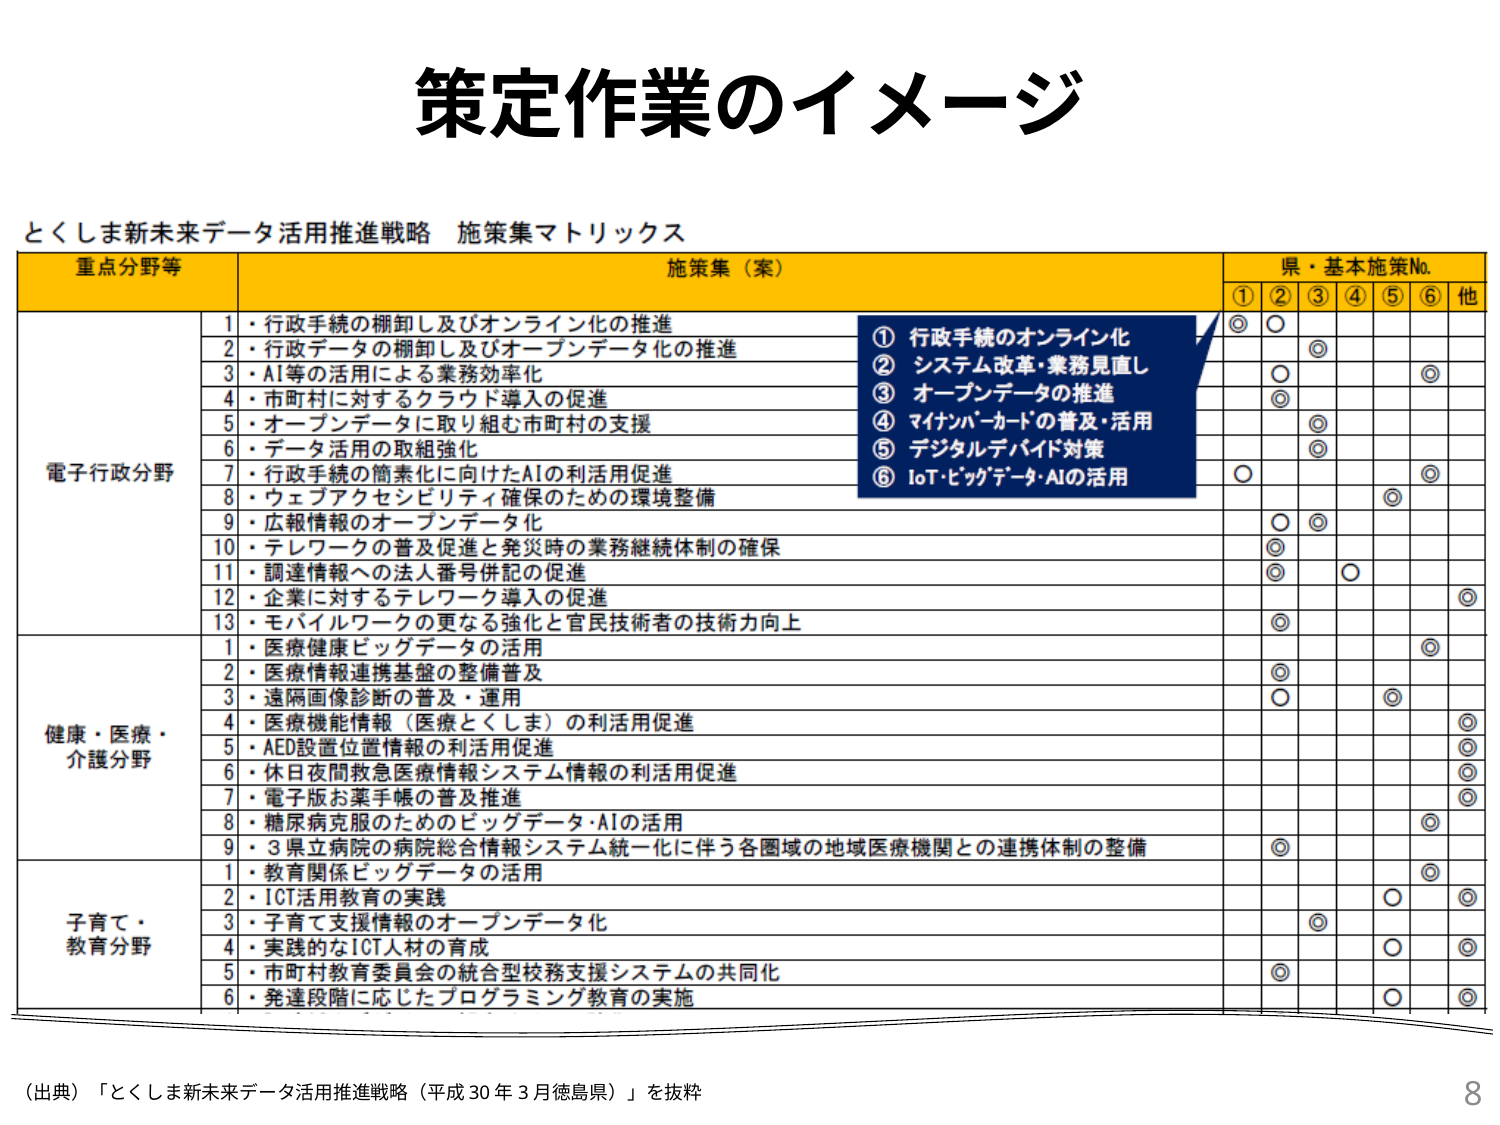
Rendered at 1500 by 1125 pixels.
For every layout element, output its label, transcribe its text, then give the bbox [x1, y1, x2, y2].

text_box 策定作業のイメージ [156, 48, 1343, 154]
text_box [1270, 1014, 1493, 1031]
text_box [11, 1014, 1493, 1038]
text_box [11, 1014, 1100, 1026]
text_box （出典）「とくしま新未来データ活用推進戦略（平成30年3月徳島県）」を抜粋 [0, 1073, 1008, 1111]
picture [11, 214, 1489, 1014]
slide_number 7 [1245, 1065, 1498, 1125]
